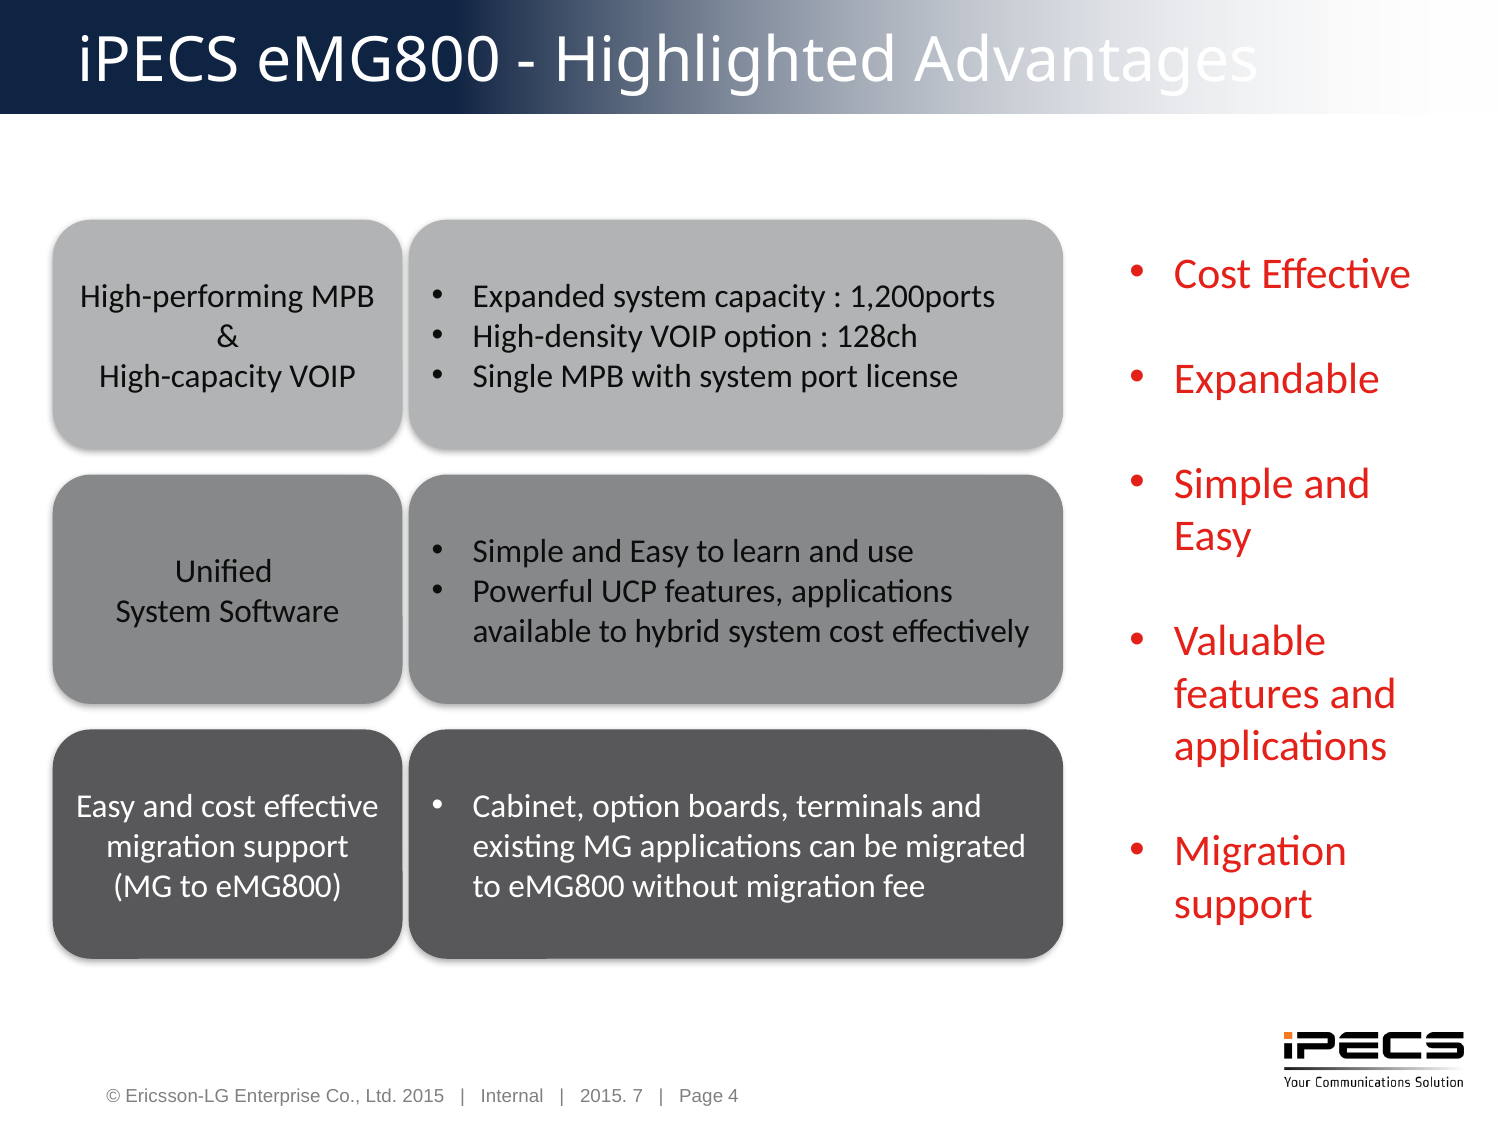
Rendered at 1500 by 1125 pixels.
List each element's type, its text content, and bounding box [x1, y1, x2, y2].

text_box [52, 219, 1064, 960]
text_box Cost Effective Expandable Simple and Easy Valuable features and applications Migration support [1116, 238, 1465, 934]
picture [1284, 1032, 1464, 1087]
list iPECS eMG800 - Highlighted Advantages [0, 0, 1500, 114]
